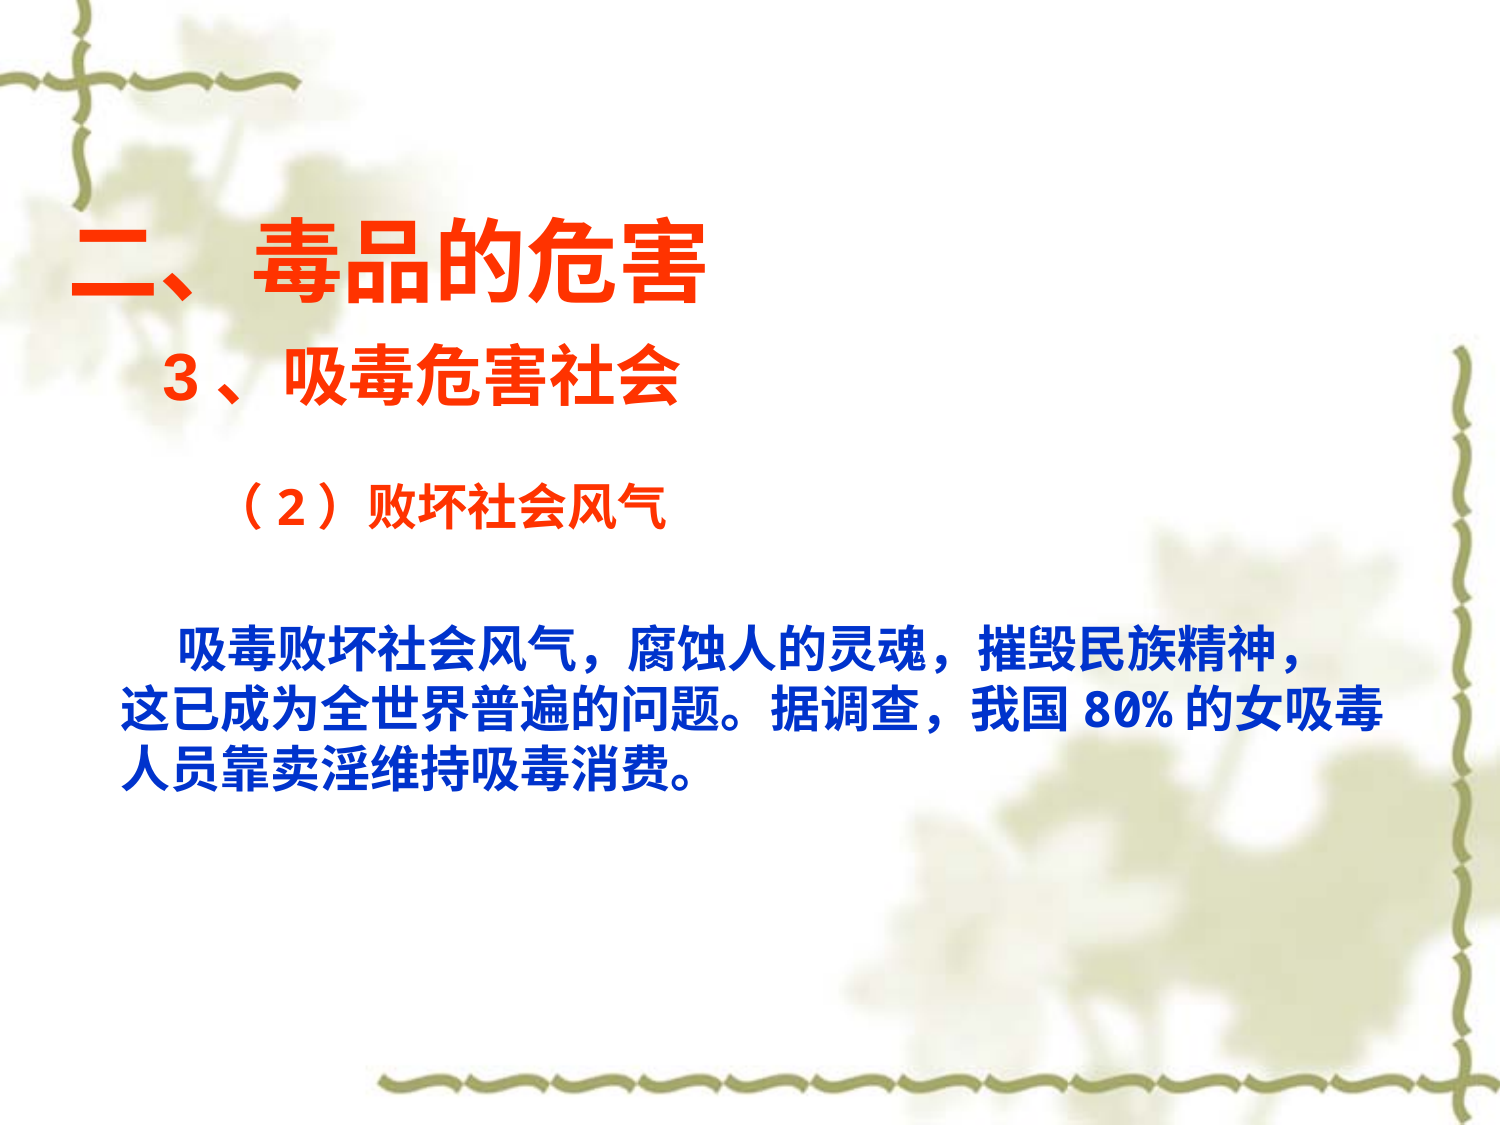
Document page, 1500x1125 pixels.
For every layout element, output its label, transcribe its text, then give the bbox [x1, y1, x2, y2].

picture [0, 0, 1500, 1125]
text_box （2）败坏社会风气 [199, 468, 694, 543]
text_box 3、吸毒危害社会 [147, 326, 1318, 422]
text_box 二、毒品的危害 [53, 196, 725, 321]
text_box 吸毒败坏社会风气，腐蚀人的灵魂，摧毁民族精神， 这已成为全世界普遍的问题。据调查，我国80%的女吸毒 人员靠卖淫维持吸毒消费。 [105, 609, 1400, 805]
